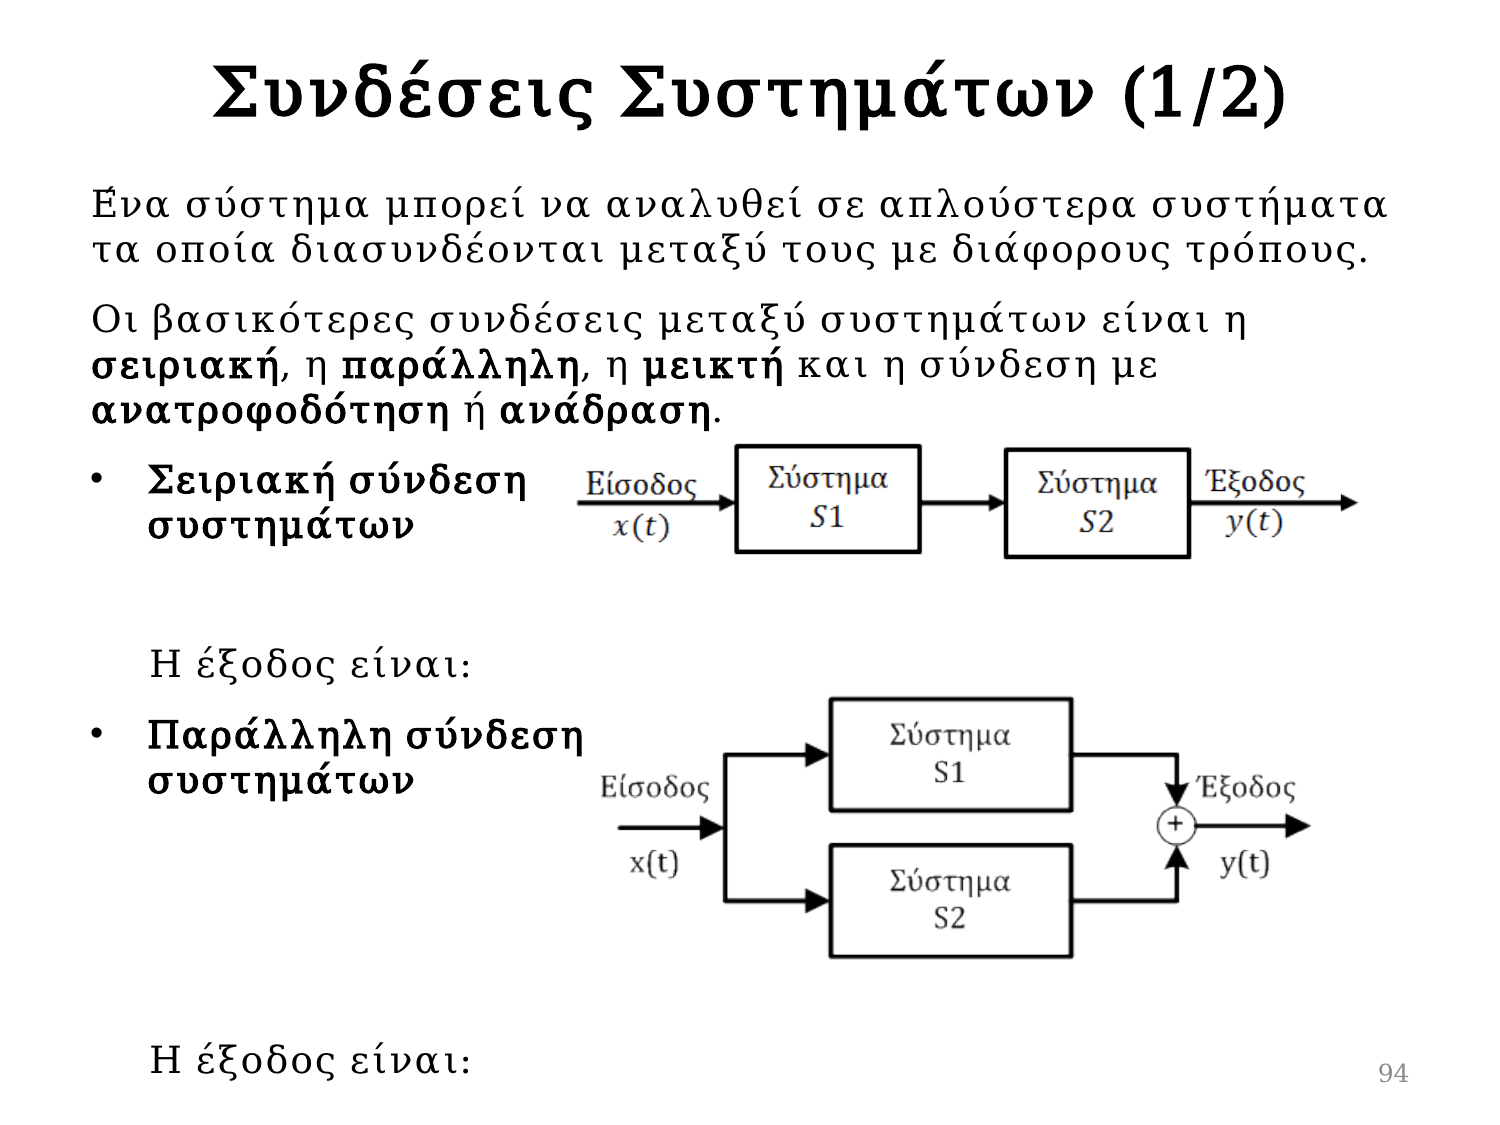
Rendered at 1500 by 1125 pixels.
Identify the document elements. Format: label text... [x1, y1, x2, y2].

picture [567, 680, 1341, 977]
picture [548, 409, 1380, 599]
title Συνδέσεις Συστημάτων (1/2) [75, 19, 1425, 159]
slide_number 94 [1222, 1042, 1425, 1103]
